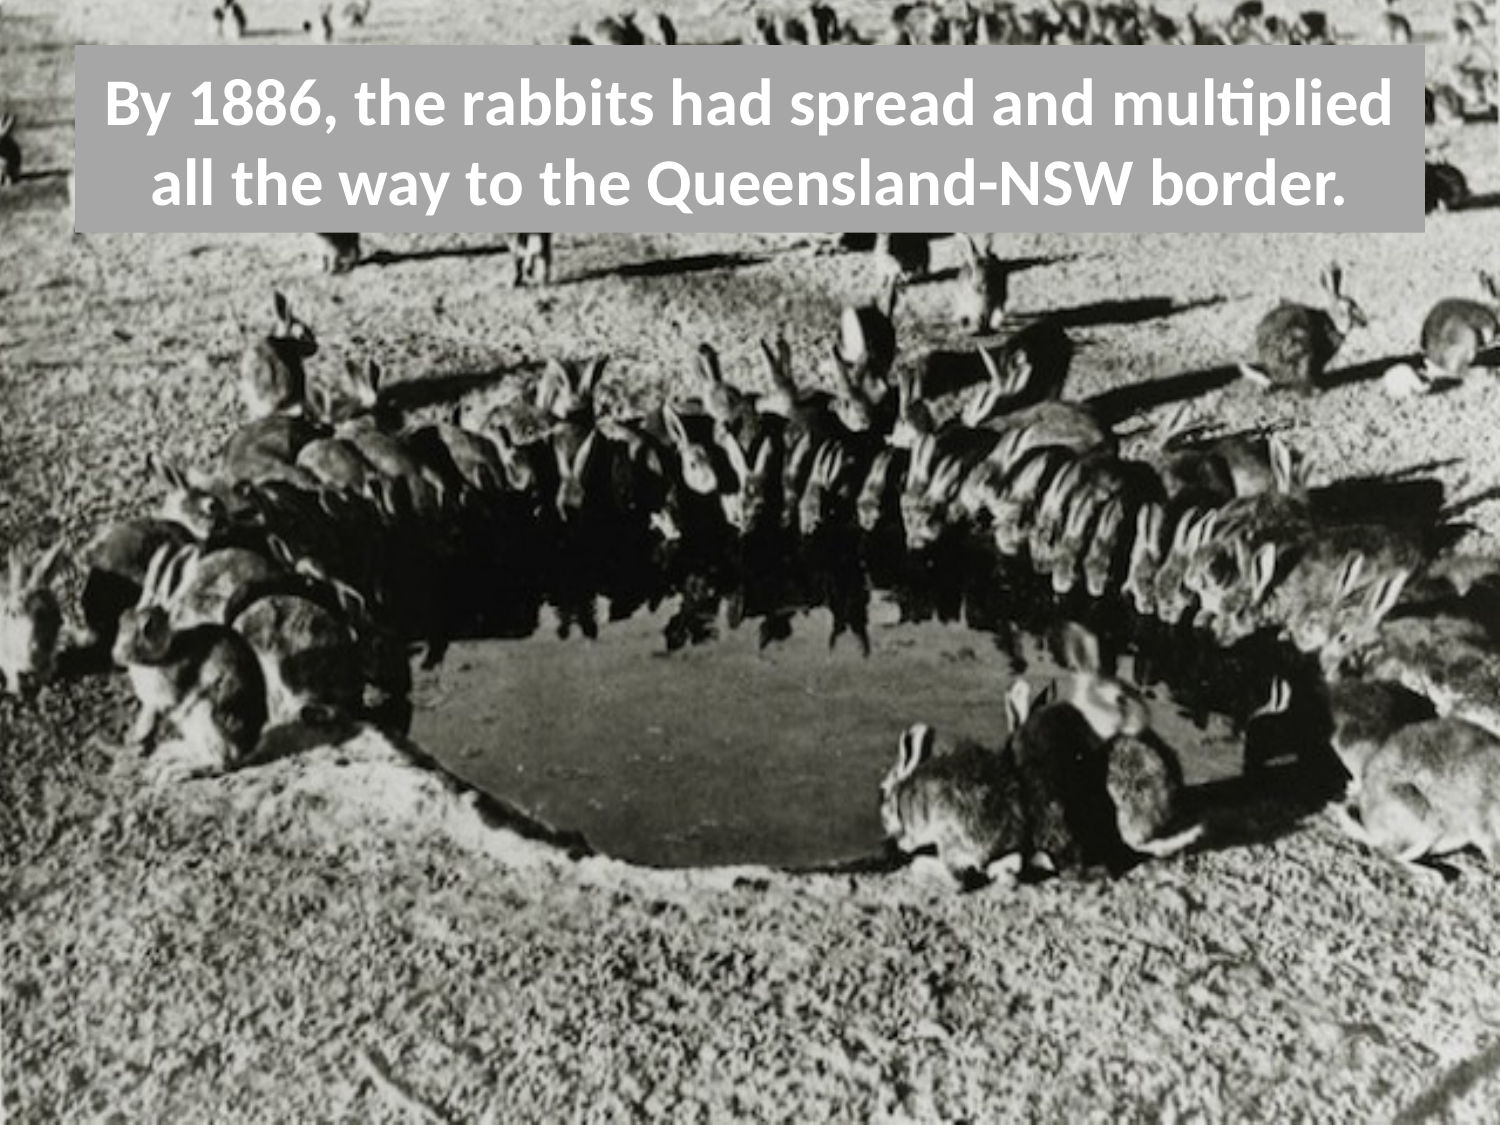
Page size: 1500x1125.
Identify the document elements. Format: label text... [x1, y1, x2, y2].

picture [0, 0, 1500, 1125]
title By 1886, the rabbits had spread and multiplied all the way to the Queensland-NSW border. [75, 45, 1425, 233]
